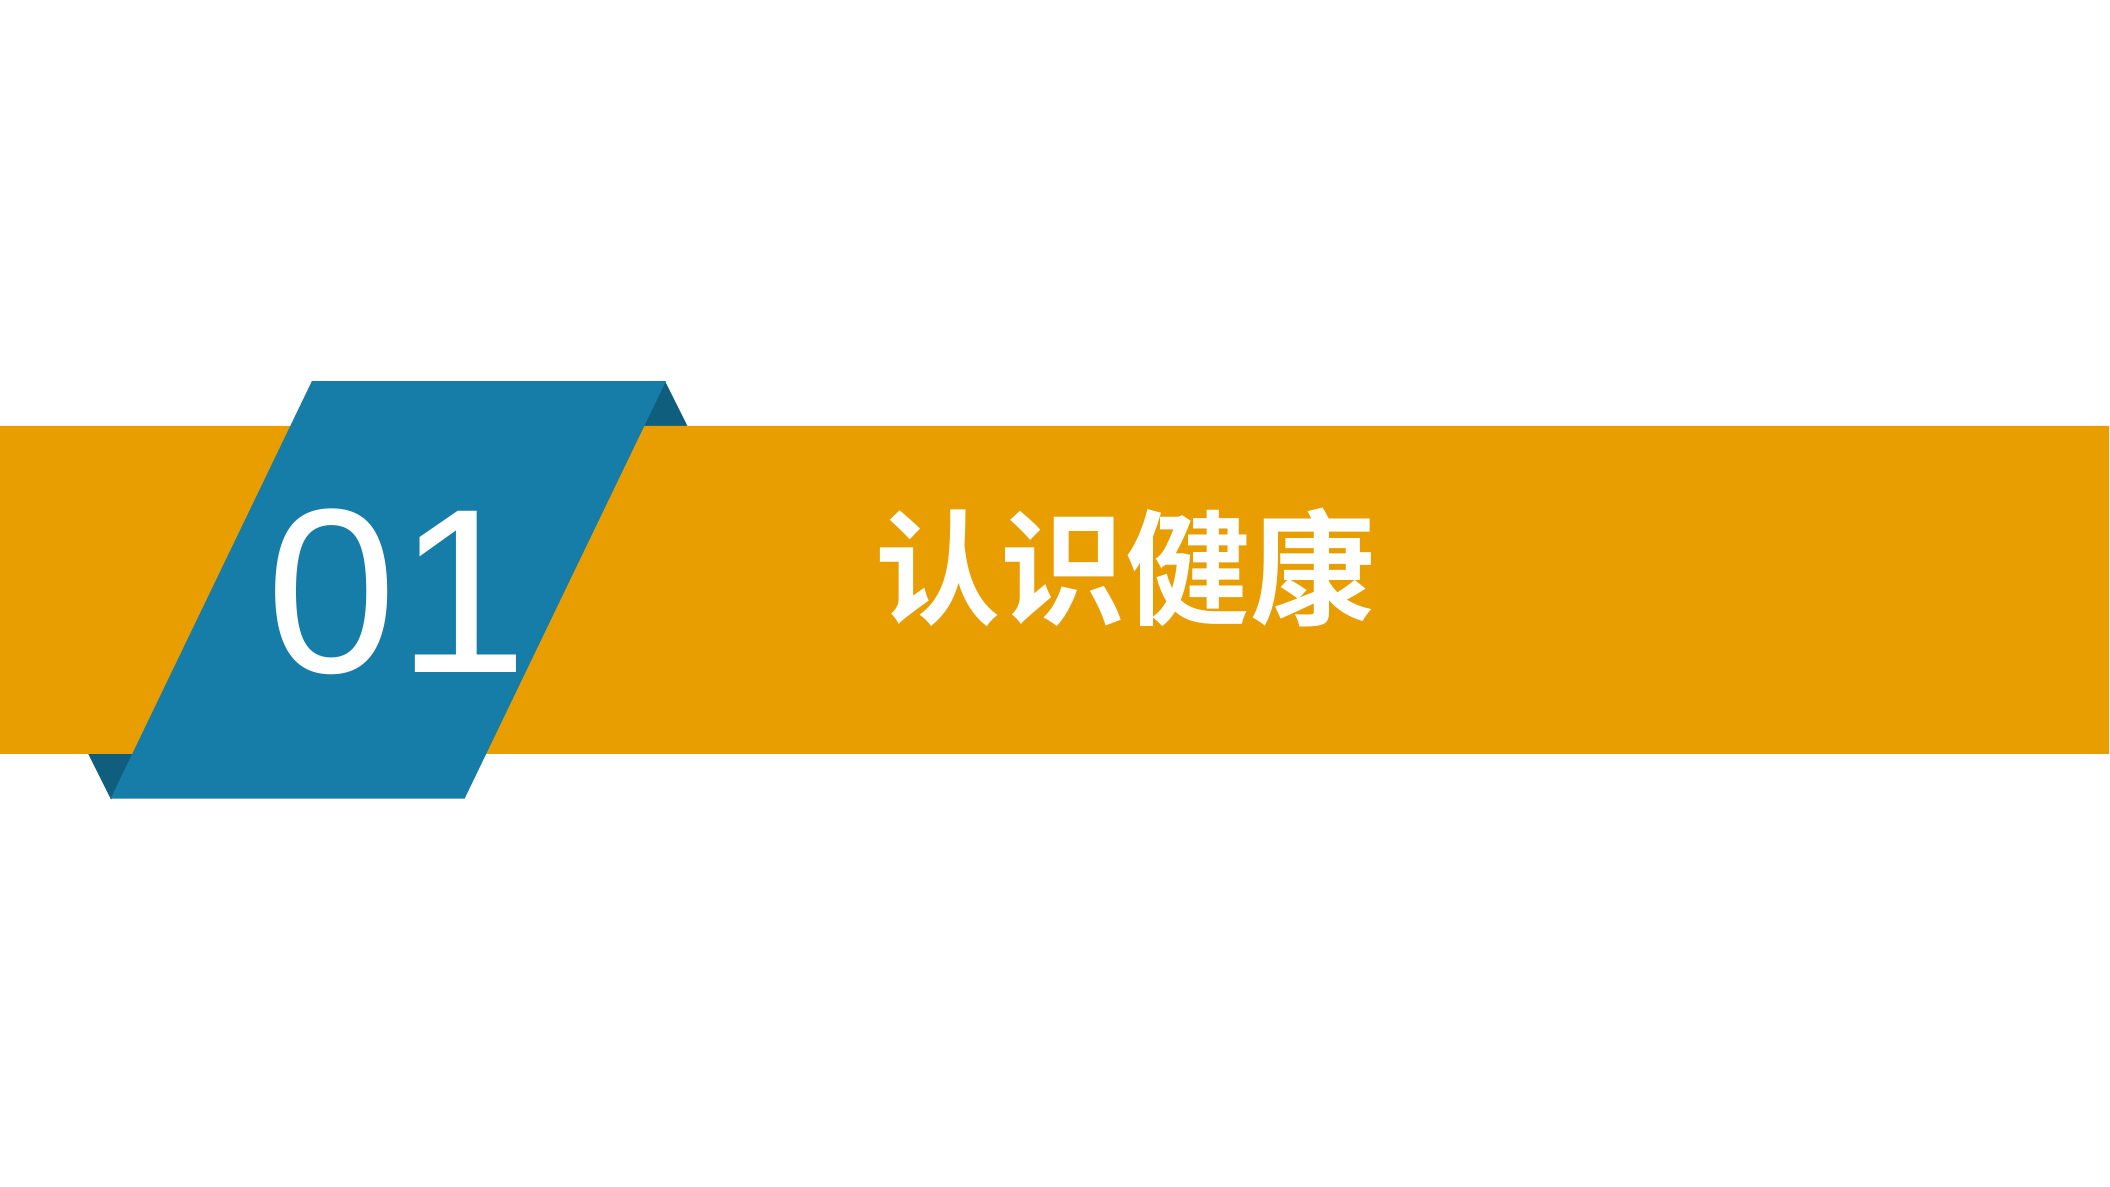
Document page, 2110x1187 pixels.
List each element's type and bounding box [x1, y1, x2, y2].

text_box [0, 380, 2110, 800]
